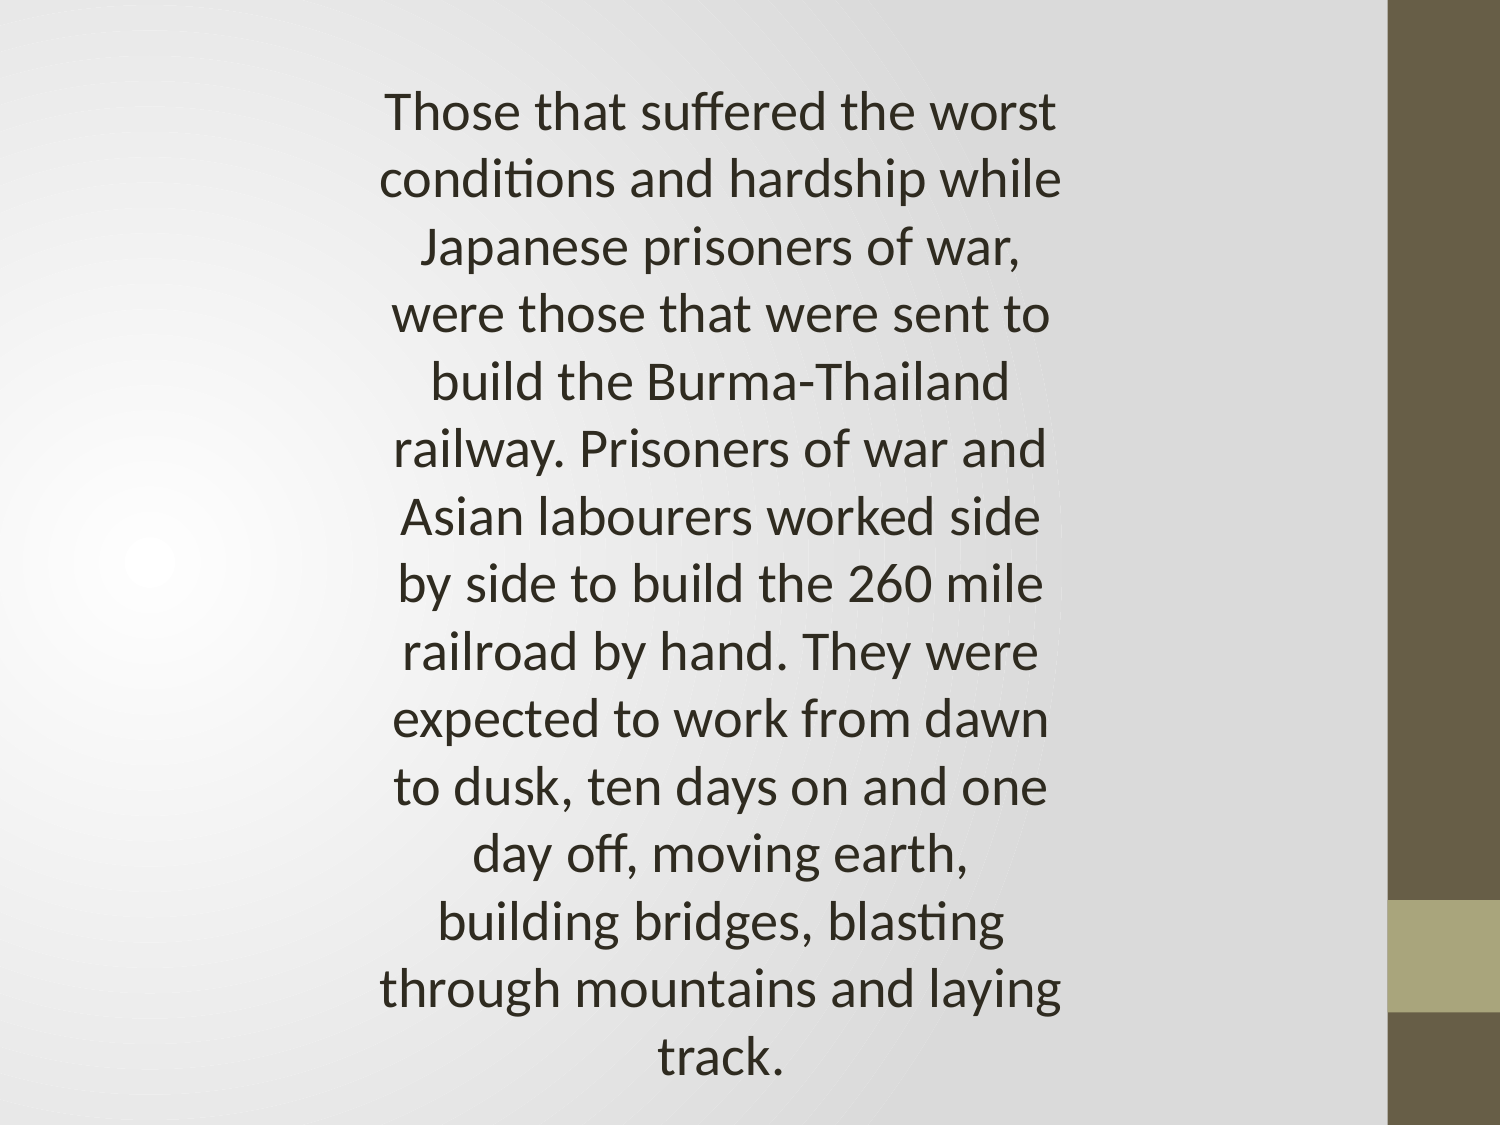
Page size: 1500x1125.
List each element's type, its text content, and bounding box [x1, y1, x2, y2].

list Those that suffered the worst conditions and hardship while Japanese prisoners of war, were those that were sent to build the Burma-Thailand railway. Prisoners of war and Asian labourers worked side by side to build the 260 mile railroad by hand. They were expected to work from dawn to dusk, ten days on and one day off, moving earth, building bridges, blasting through mountains and laying track. [360, 66, 1083, 809]
